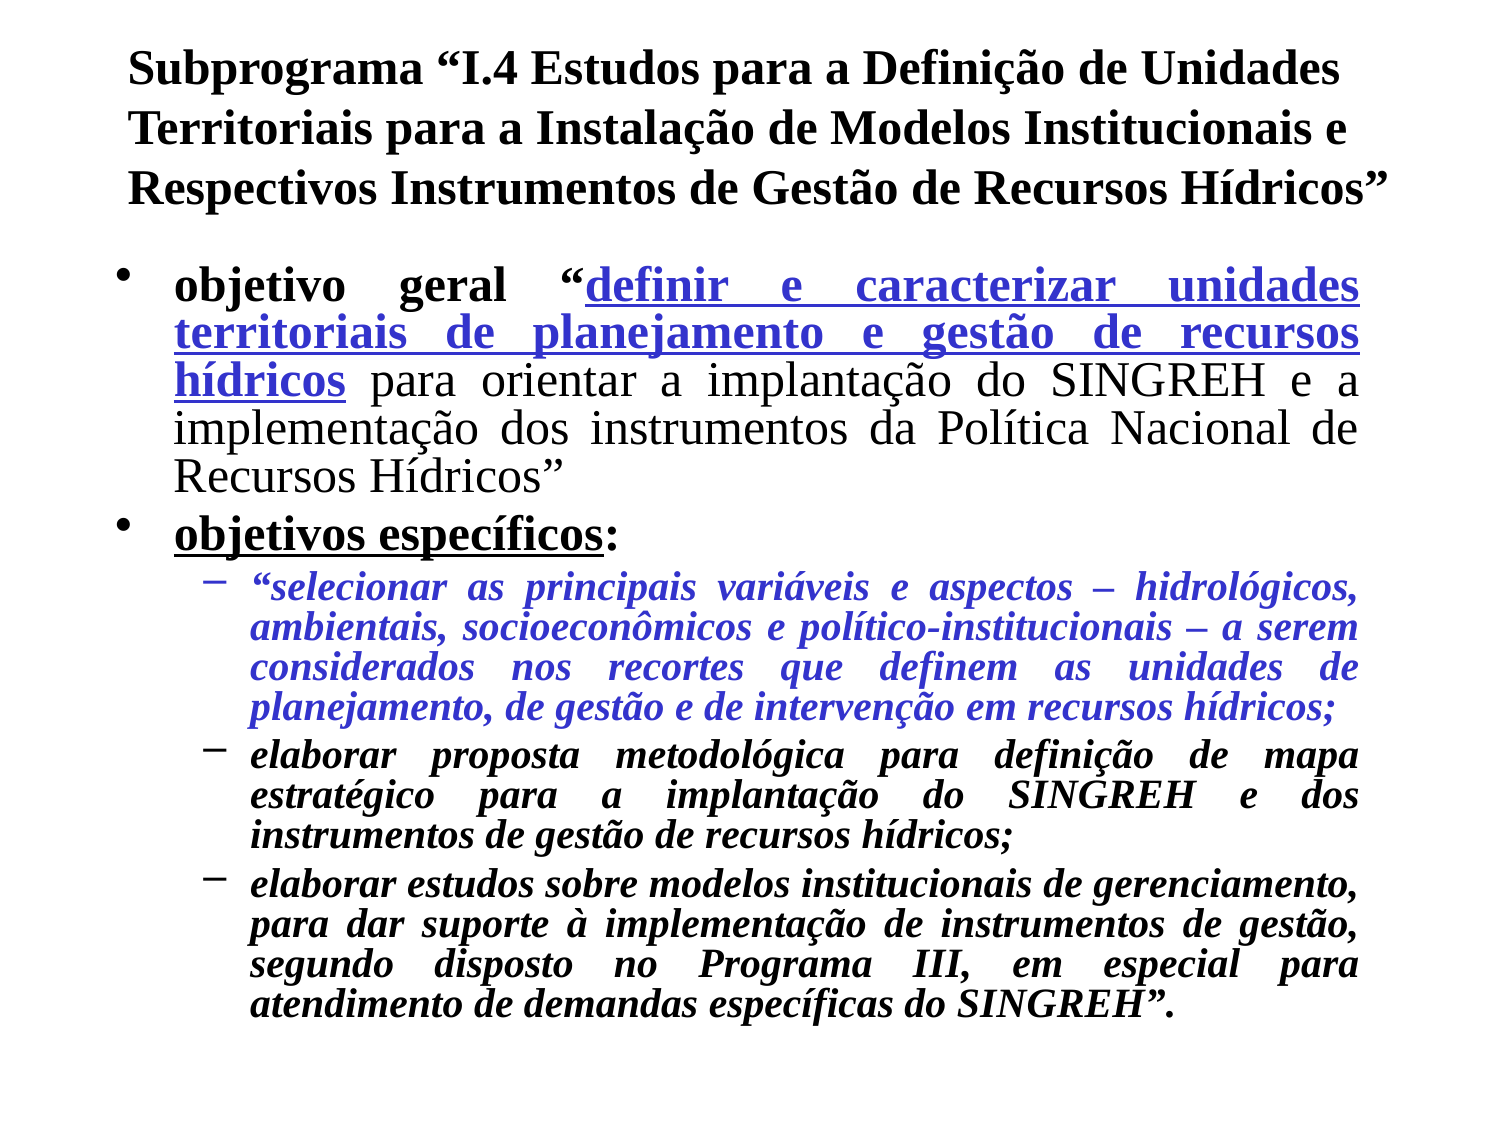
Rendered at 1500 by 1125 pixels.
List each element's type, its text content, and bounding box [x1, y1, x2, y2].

list objetivo geral “definir e caracterizar unidades territoriais de planejamento e gestão de recursos hídricos para orientar a implantação do SINGREH e a implementação dos instrumentos da Política Nacional de Recursos Hídricos” objetivos específicos: “selecionar as principais variáveis e aspectos – hidrológicos, ambientais, socioeconômicos e político-institucionais – a serem considerados nos recortes que definem as unidades de planejamento, de gestão e de intervenção em recursos hídricos; elaborar proposta metodológica para definição de mapa estratégico para a implantação do SINGREH e dos instrumentos de gestão de recursos hídricos; elaborar estudos sobre modelos institucionais de gerenciamento, para dar suporte à implementação de instrumentos de gestão, segundo disposto no Programa III, em especial para atendimento de demandas específicas do SINGREH”. [100, 254, 1376, 1071]
title Subprograma “I.4 Estudos para a Definição de Unidades Territoriais para a Instalação de Modelos Institucionais e Respectivos Instrumentos de Gestão de Recursos Hídricos” [112, 76, 1460, 173]
